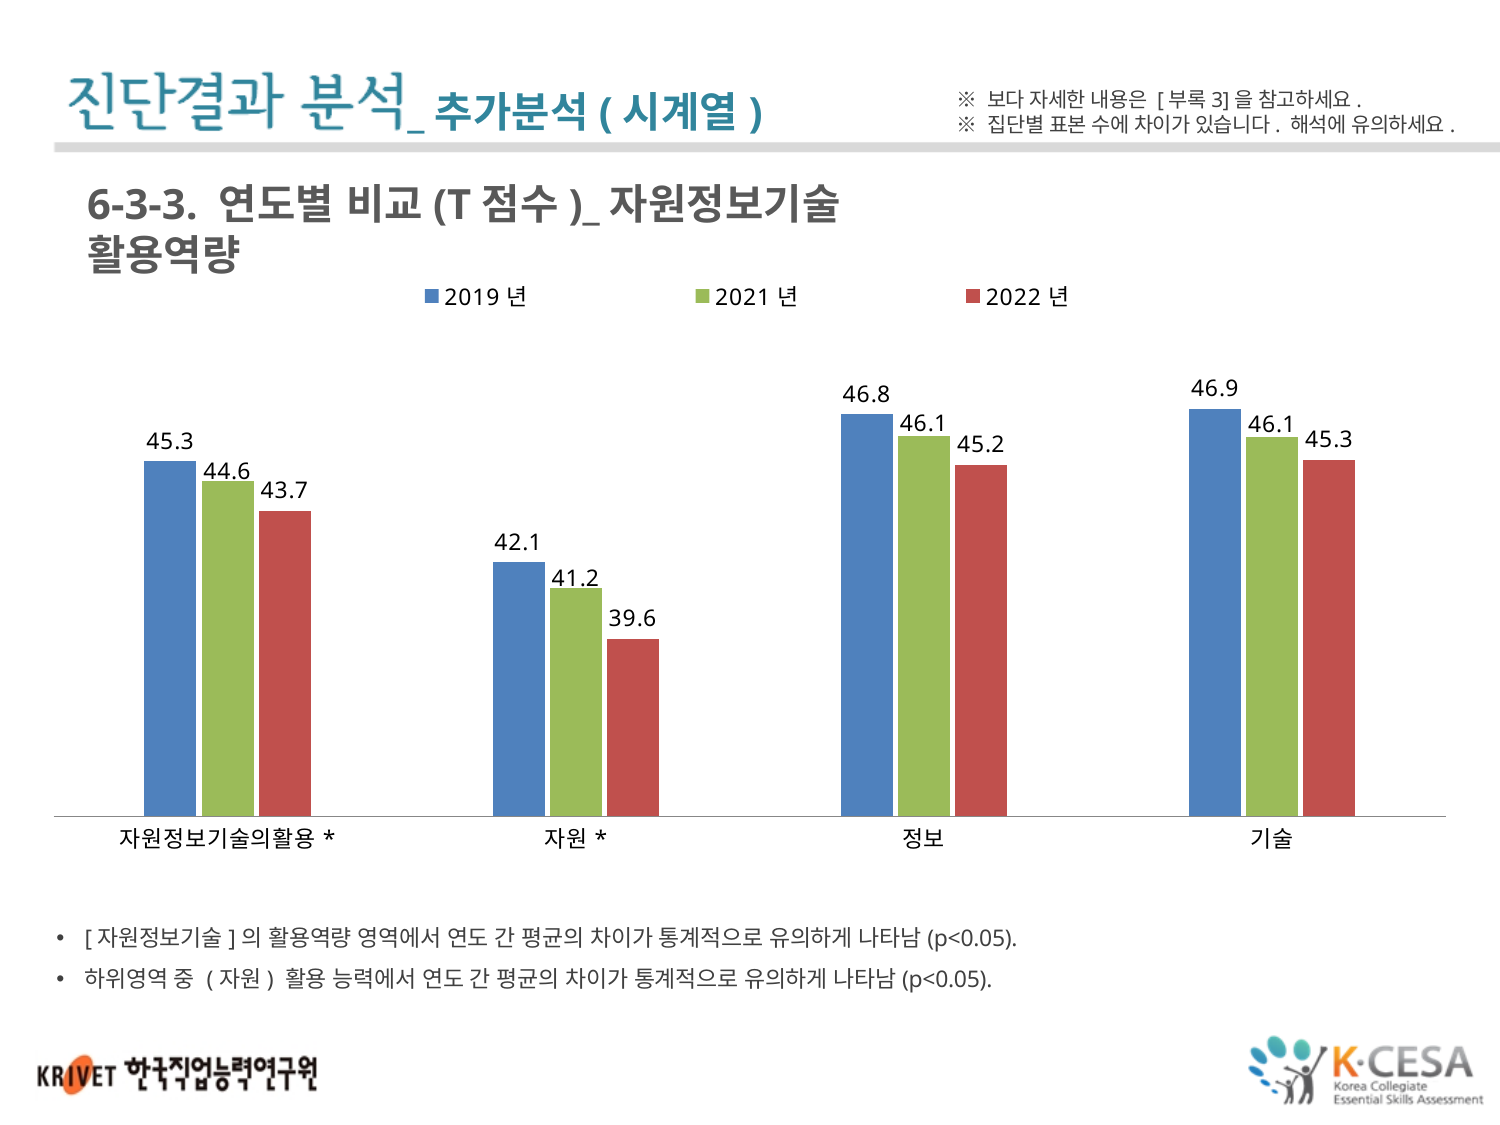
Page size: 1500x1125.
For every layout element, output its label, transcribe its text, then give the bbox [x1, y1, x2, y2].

text_box ※ 보다 자세한 내용은 [부록3]을 참고하세요. ※ 집단별 표본 수에 차이가 있습니다. 해석에 유의하세요. [942, 79, 1472, 144]
text_box 6-3-3. 연도별 비교(T점수)_자원정보기술 활용역량 [72, 171, 964, 253]
text_box [자원정보기술]의 활용역량 영역에서 연도 간 평균의 차이가 통계적으로 유의하게 나타남(p<0.05). 하위영역 중 (자원) 활용 능력에서 연도 간 평균의 차이가 통계적으로 유의하게 나타남(p<0.05). [41, 902, 1396, 1000]
text_box _추가분석(시계열) [392, 78, 823, 144]
picture [0, 0, 1500, 1125]
chart [30, 254, 1470, 891]
